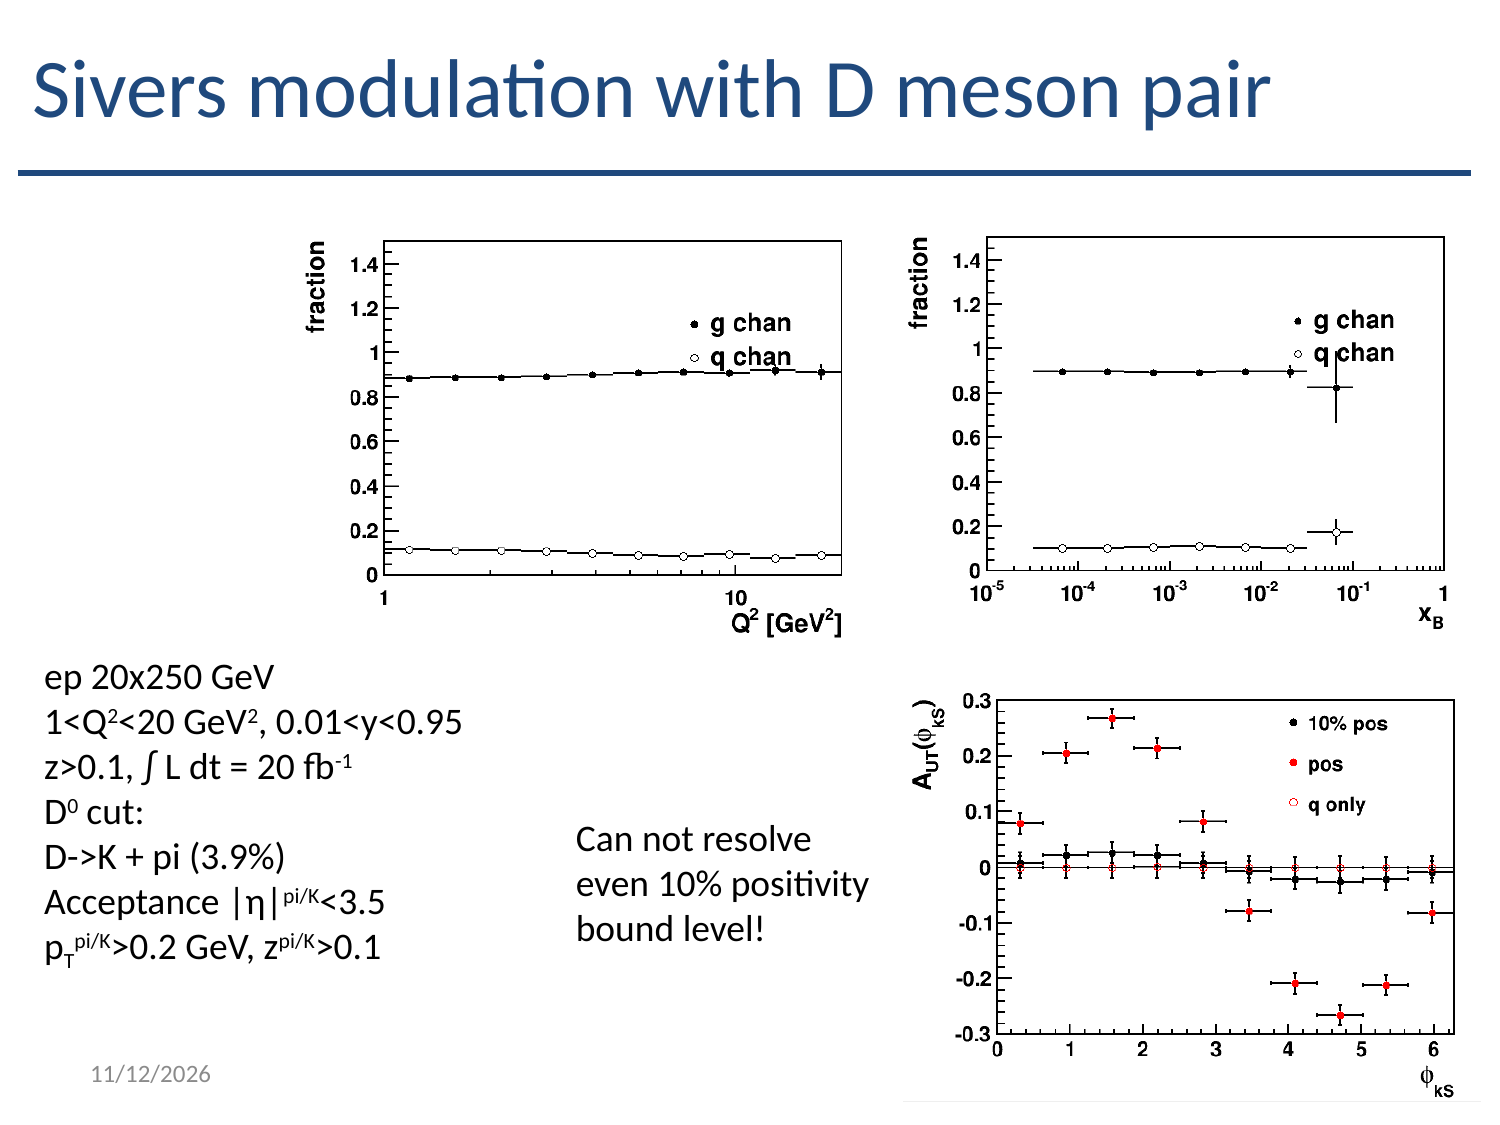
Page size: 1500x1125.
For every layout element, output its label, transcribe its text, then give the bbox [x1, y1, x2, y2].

picture [289, 219, 857, 642]
picture [903, 680, 1482, 1102]
picture [903, 216, 1468, 632]
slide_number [75, 1042, 425, 1103]
text_box ep 20x250 GeV 1<Q2<20 GeV2, 0.01<y<0.95 z>0.1, ∫ L dt = 20 fb-1 D0 cut: D->K + pi (3.9%) Acceptance |η|pi/K<3.5 pTpi/K>0.2 GeV, zpi/K>0.1 [29, 644, 703, 981]
title Sivers modulation with D meson pair [17, 7, 1483, 161]
text_box Can not resolve even 10% positivity bound level! [561, 806, 898, 957]
